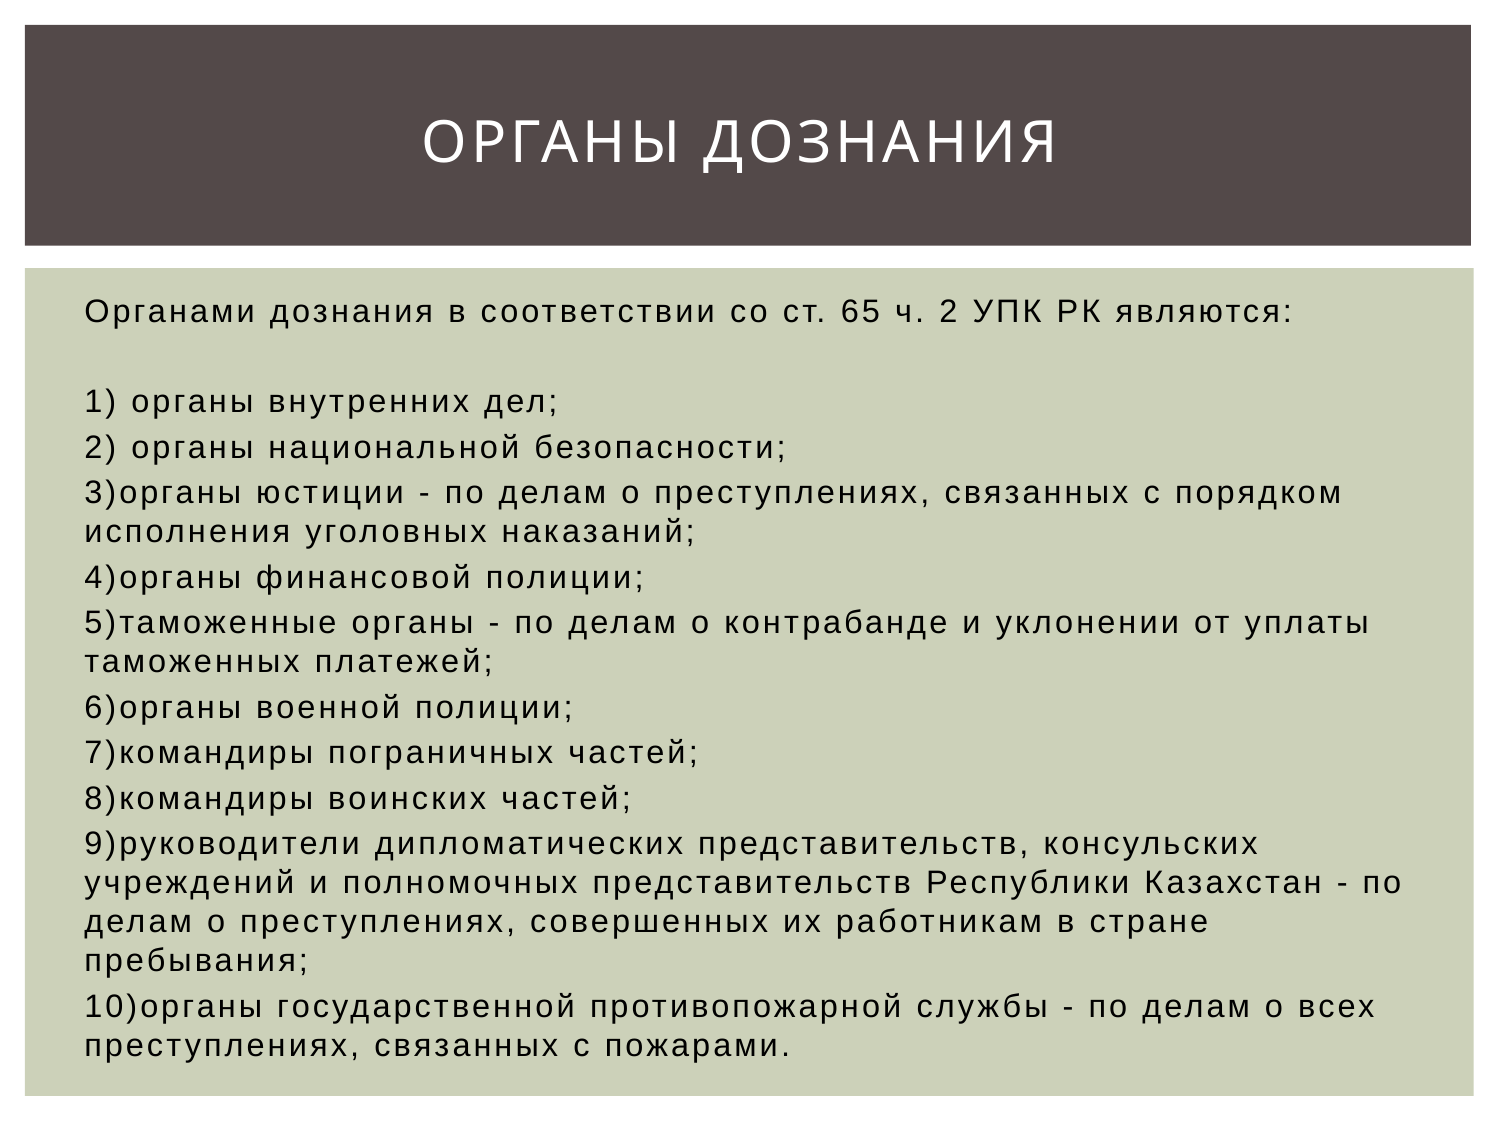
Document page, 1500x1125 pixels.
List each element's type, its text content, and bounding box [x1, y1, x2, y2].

list Органами дознания в соответствии со ст. 65 ч. 2 УПК РК являются: 1) органы внутренних дел; 2) органы национальной безопасности; 3)органы юстиции - по делам о преступлениях, связанных с порядком исполнения уголовных наказаний; 4)органы финансовой полиции; 5)таможенные органы - по делам о контрабанде и уклонении от уплаты таможенных платежей; 6)органы военной полиции; 7)командиры пограничных частей; 8)командиры воинских частей; 9)руководители дипломатических представительств, консульских учреждений и полномочных представительств Республики Казахстан - по делам о преступлениях, совершенных их работникам в стране пребывания; 10)органы государственной противопожарной службы - по делам о всех преступлениях, связанных с пожарами. [62, 281, 1442, 1071]
title Органы дознания [62, 58, 1438, 220]
